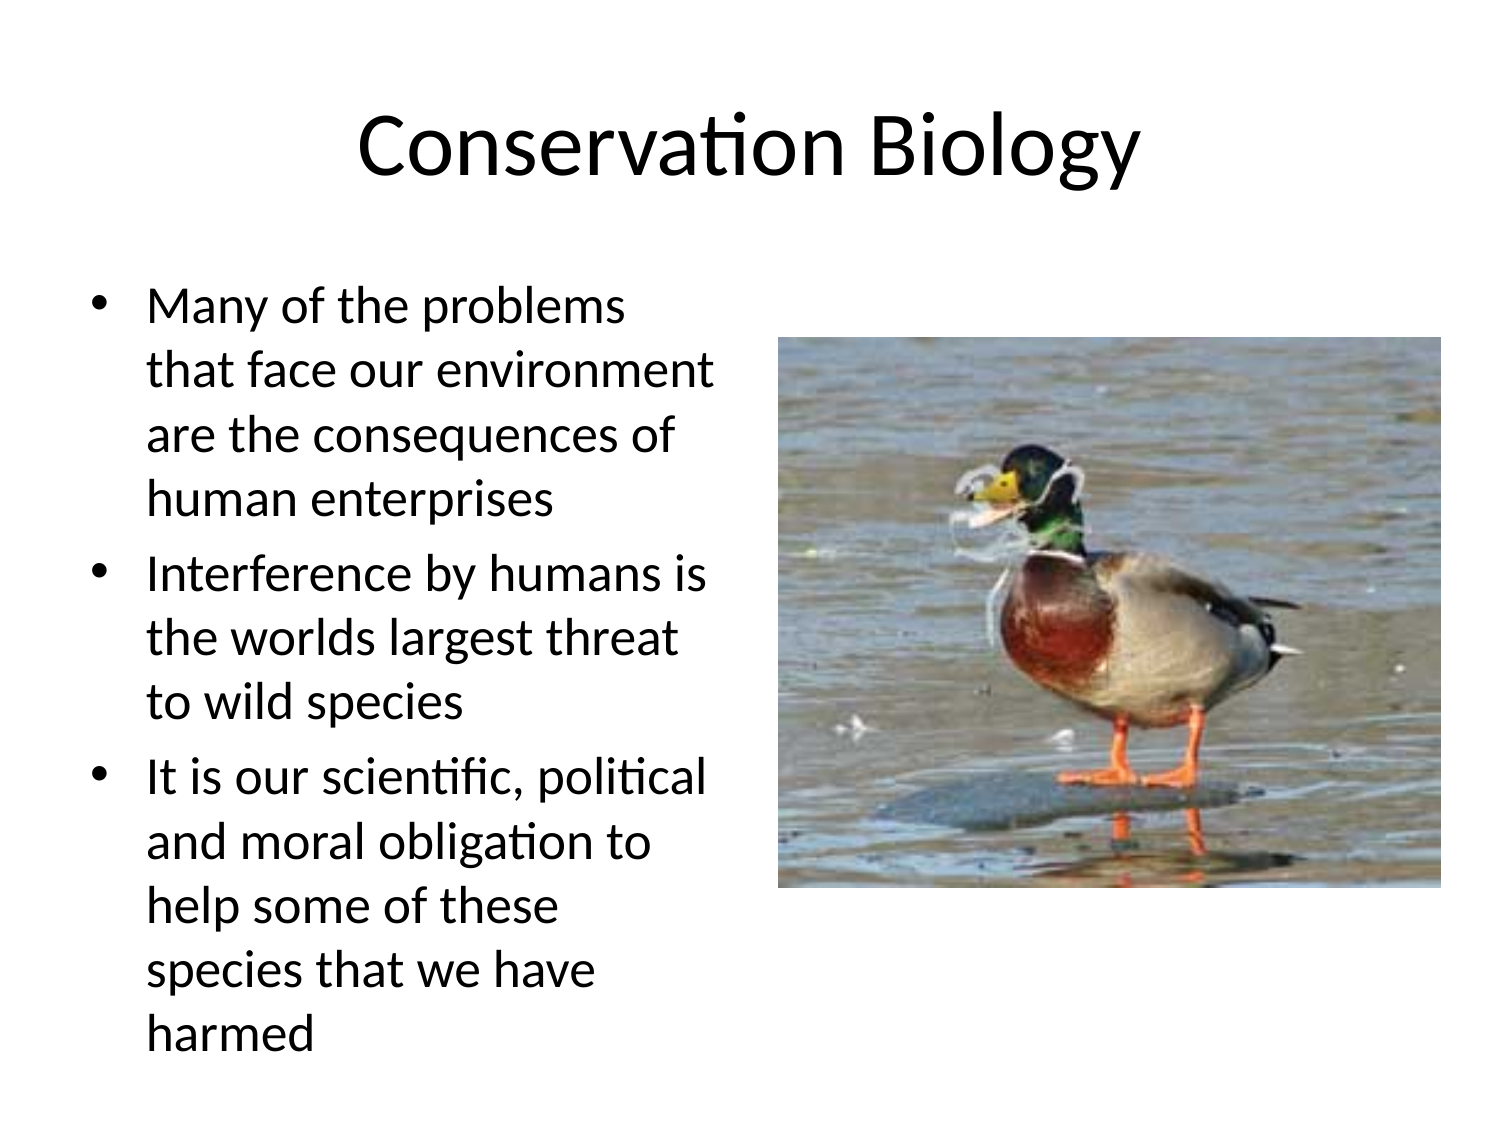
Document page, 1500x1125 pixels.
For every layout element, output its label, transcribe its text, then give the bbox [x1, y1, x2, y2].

title Conservation Biology [75, 45, 1425, 233]
list Many of the problems that face our environment are the consequences of human enterprises Interference by humans is the worlds largest threat to wild species It is our scientific, political and moral obligation to help some of these species that we have harmed [75, 262, 738, 1075]
picture [777, 337, 1441, 888]
